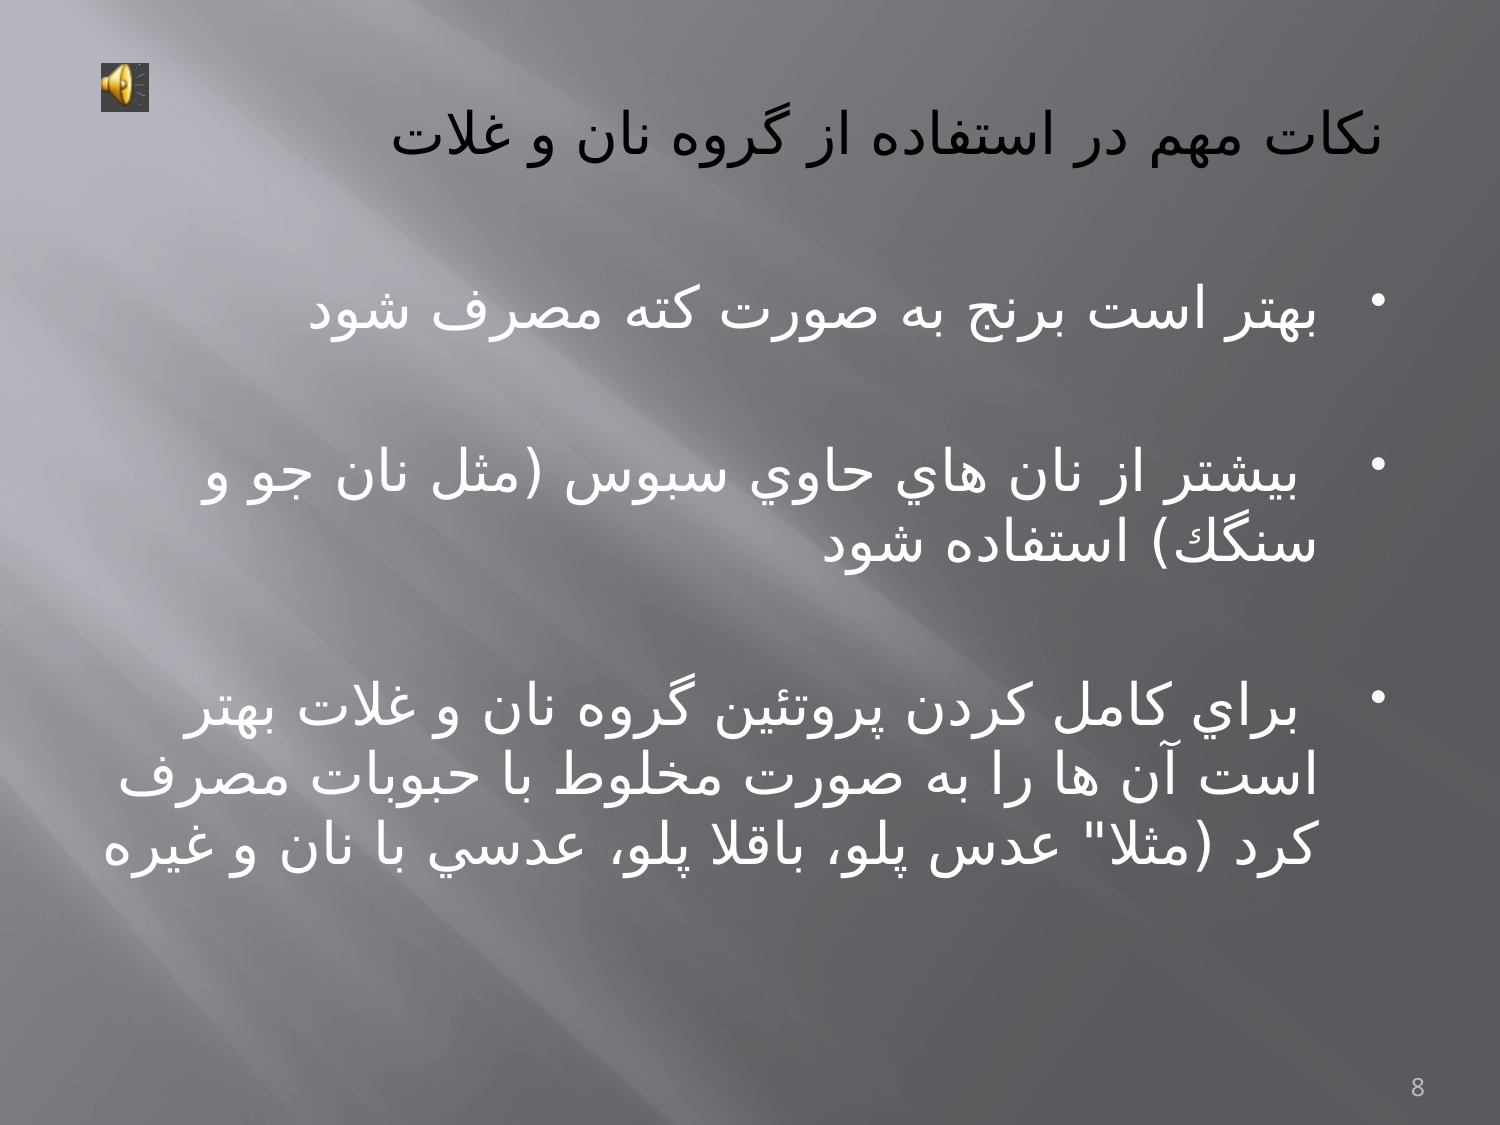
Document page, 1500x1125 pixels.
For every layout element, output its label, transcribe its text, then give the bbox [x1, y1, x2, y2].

picture [99, 62, 151, 113]
slide_number 8 [1299, 1052, 1425, 1113]
list بهتر است برنج به صورت كته مصرف شود بيشتر از نان هاي حاوي سبوس (مثل نان جو و سنگك) استفاده شود براي كامل كردن پروتئين گروه نان و غلات بهتر است آن ها را به صورت مخلوط با حبوبات مصرف كرد (مثلا" عدس پلو، باقلا پلو، عدسي با نان و غيره [75, 262, 1425, 1035]
title نكات مهم در استفاده از گروه نان و غلات [50, 37, 1400, 225]
